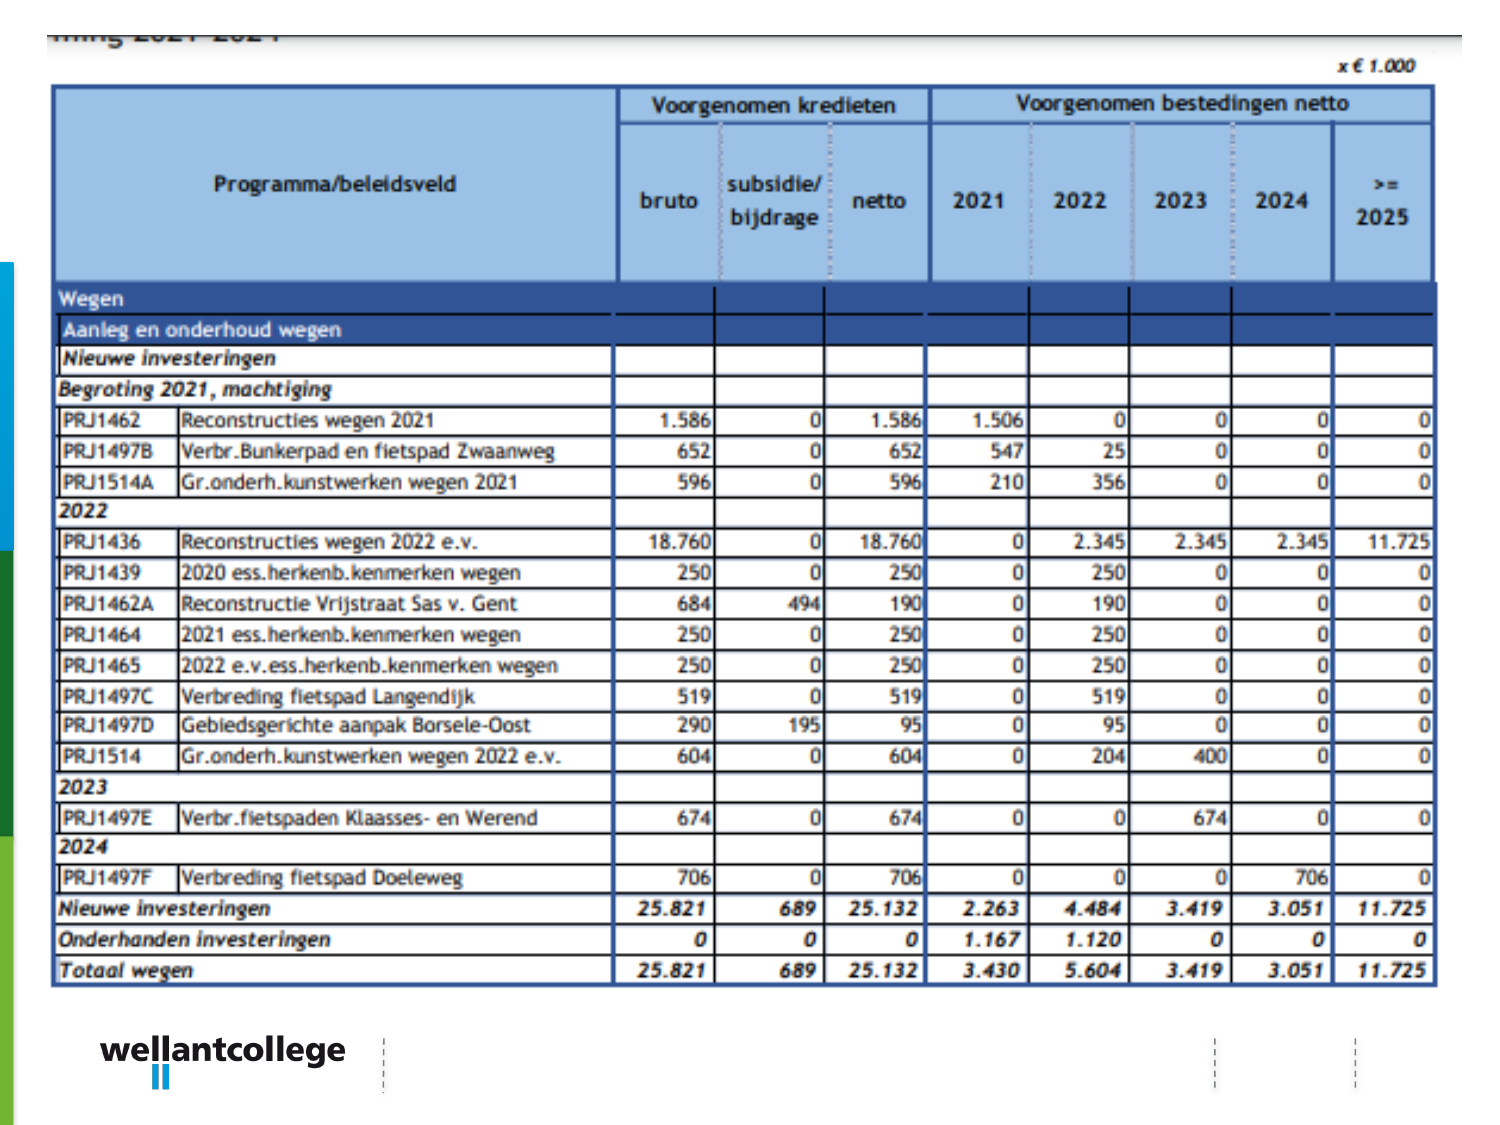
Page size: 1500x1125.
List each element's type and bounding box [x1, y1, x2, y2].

picture [47, 35, 1462, 995]
